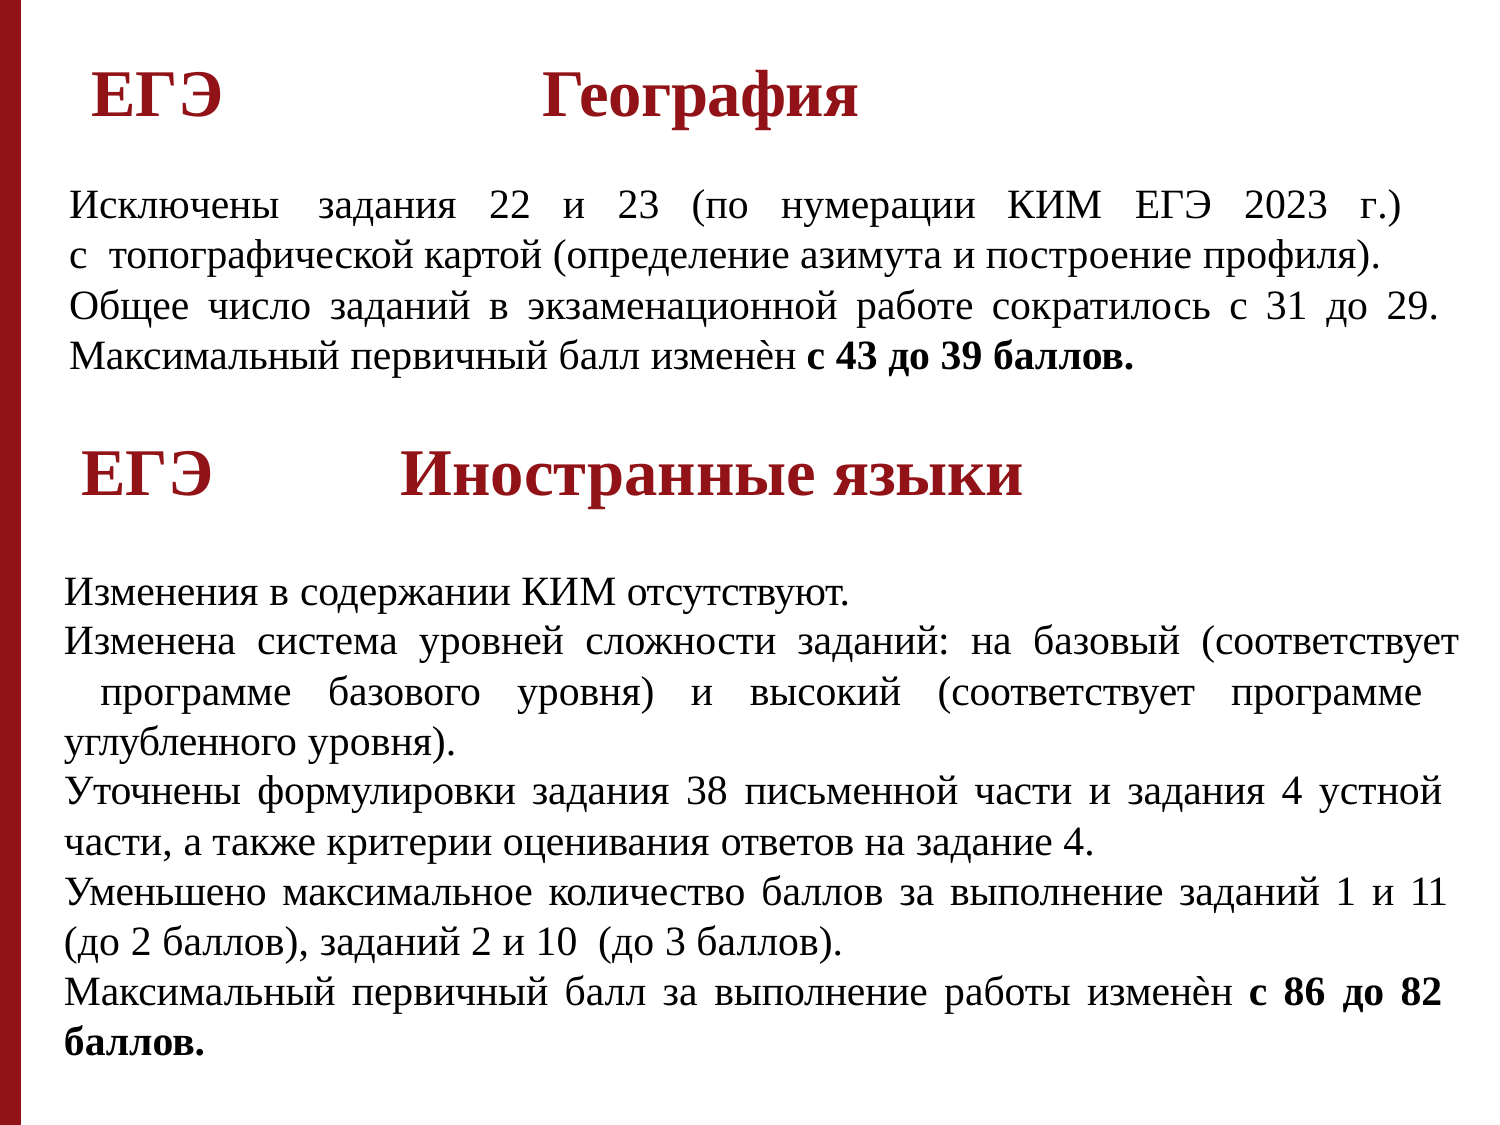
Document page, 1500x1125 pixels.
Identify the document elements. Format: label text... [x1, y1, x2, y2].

text_box Исключены задания 22 и 23 (по нумерации КИМ ЕГЭ 2023 г.) с топографической картой (определение азимута и построение профиля). Общее число заданий в экзаменационной работе сократилось с 31 до 29. Максимальный первичный балл изменѐн с 43 до 39 баллов. ЕГЭ Иностранные языки Изменения в содержании КИМ отсутствуют. Изменена система уровней сложности заданий: на базовый (соответствует программе базового уровня) и высокий (соответствует программе углубленного уровня). Уточнены формулировки задания 38 письменной части и задания 4 устной части, а также критерии оценивания ответов на задание 4. Уменьшено максимальное количество баллов за выполнение заданий 1 и 11 (до 2 баллов), заданий 2 и 10 (до 3 баллов). Максимальный первичный балл за выполнение работы изменѐн с 86 до 82 баллов. [61, 175, 1460, 1064]
title ЕГЭ География [89, 48, 865, 175]
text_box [0, 0, 22, 1125]
